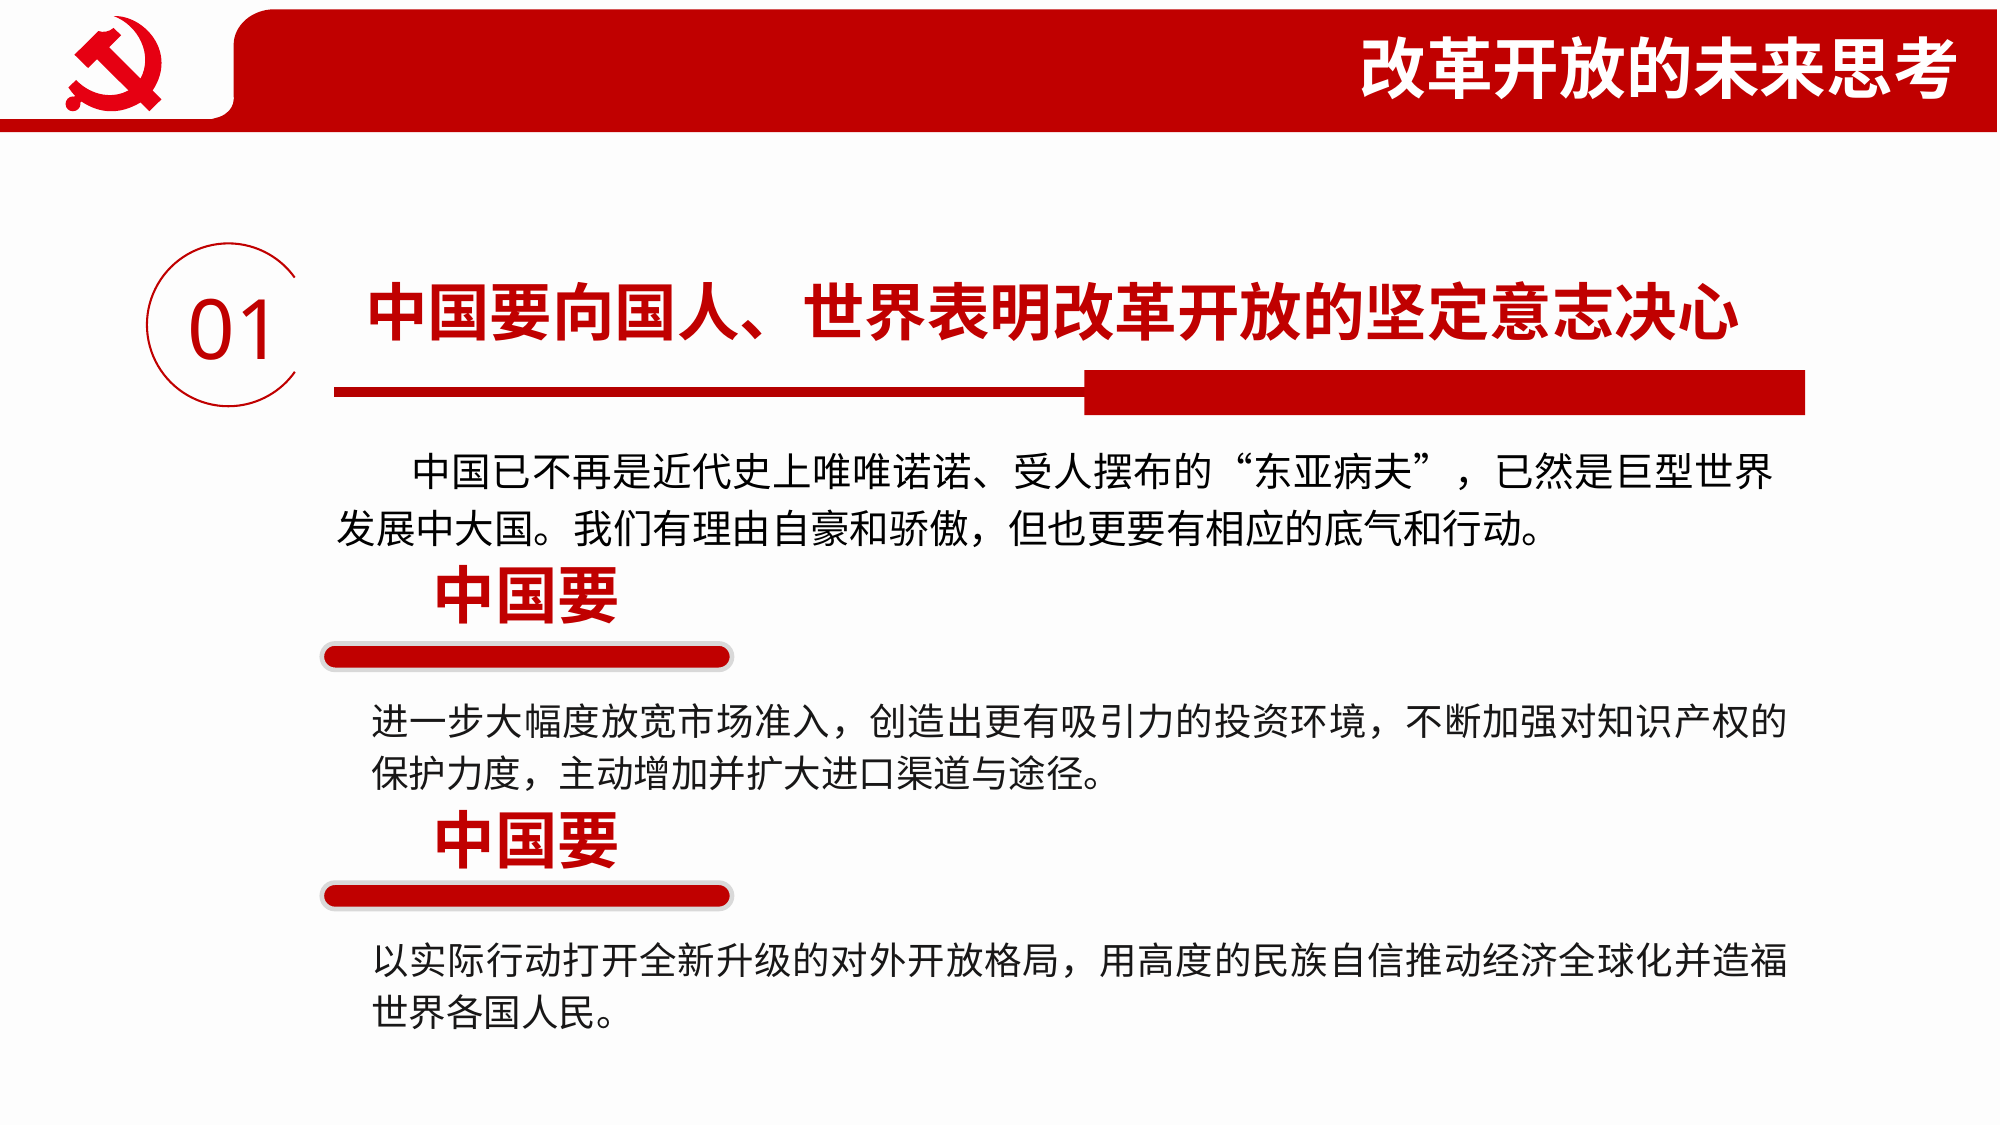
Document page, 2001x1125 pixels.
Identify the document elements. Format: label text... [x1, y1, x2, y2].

text_box 以实际行动打开全新升级的对外开放格局，用高度的民族自信推动经济全球化并造福世界各国人民。 [353, 921, 1806, 1044]
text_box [321, 882, 733, 943]
text_box 中国已不再是近代史上唯唯诺诺、受人摆布的“东亚病夫”，已然是巨型世界发展中大国。我们有理由自豪和骄傲，但也更要有相应的底气和行动。 [321, 429, 1790, 559]
text_box 中国要 [417, 548, 636, 639]
text_box 中国要向国人、世界表明改革开放的坚定意志决心 [350, 265, 1806, 370]
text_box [321, 642, 733, 704]
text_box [146, 243, 310, 407]
text_box 中国要 [417, 793, 636, 882]
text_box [333, 370, 1806, 416]
text_box 进一步大幅度放宽市场准入，创造出更有吸引力的投资环境，不断加强对知识产权的保护力度，主动增加并扩大进口渠道与途径。 [353, 682, 1806, 804]
